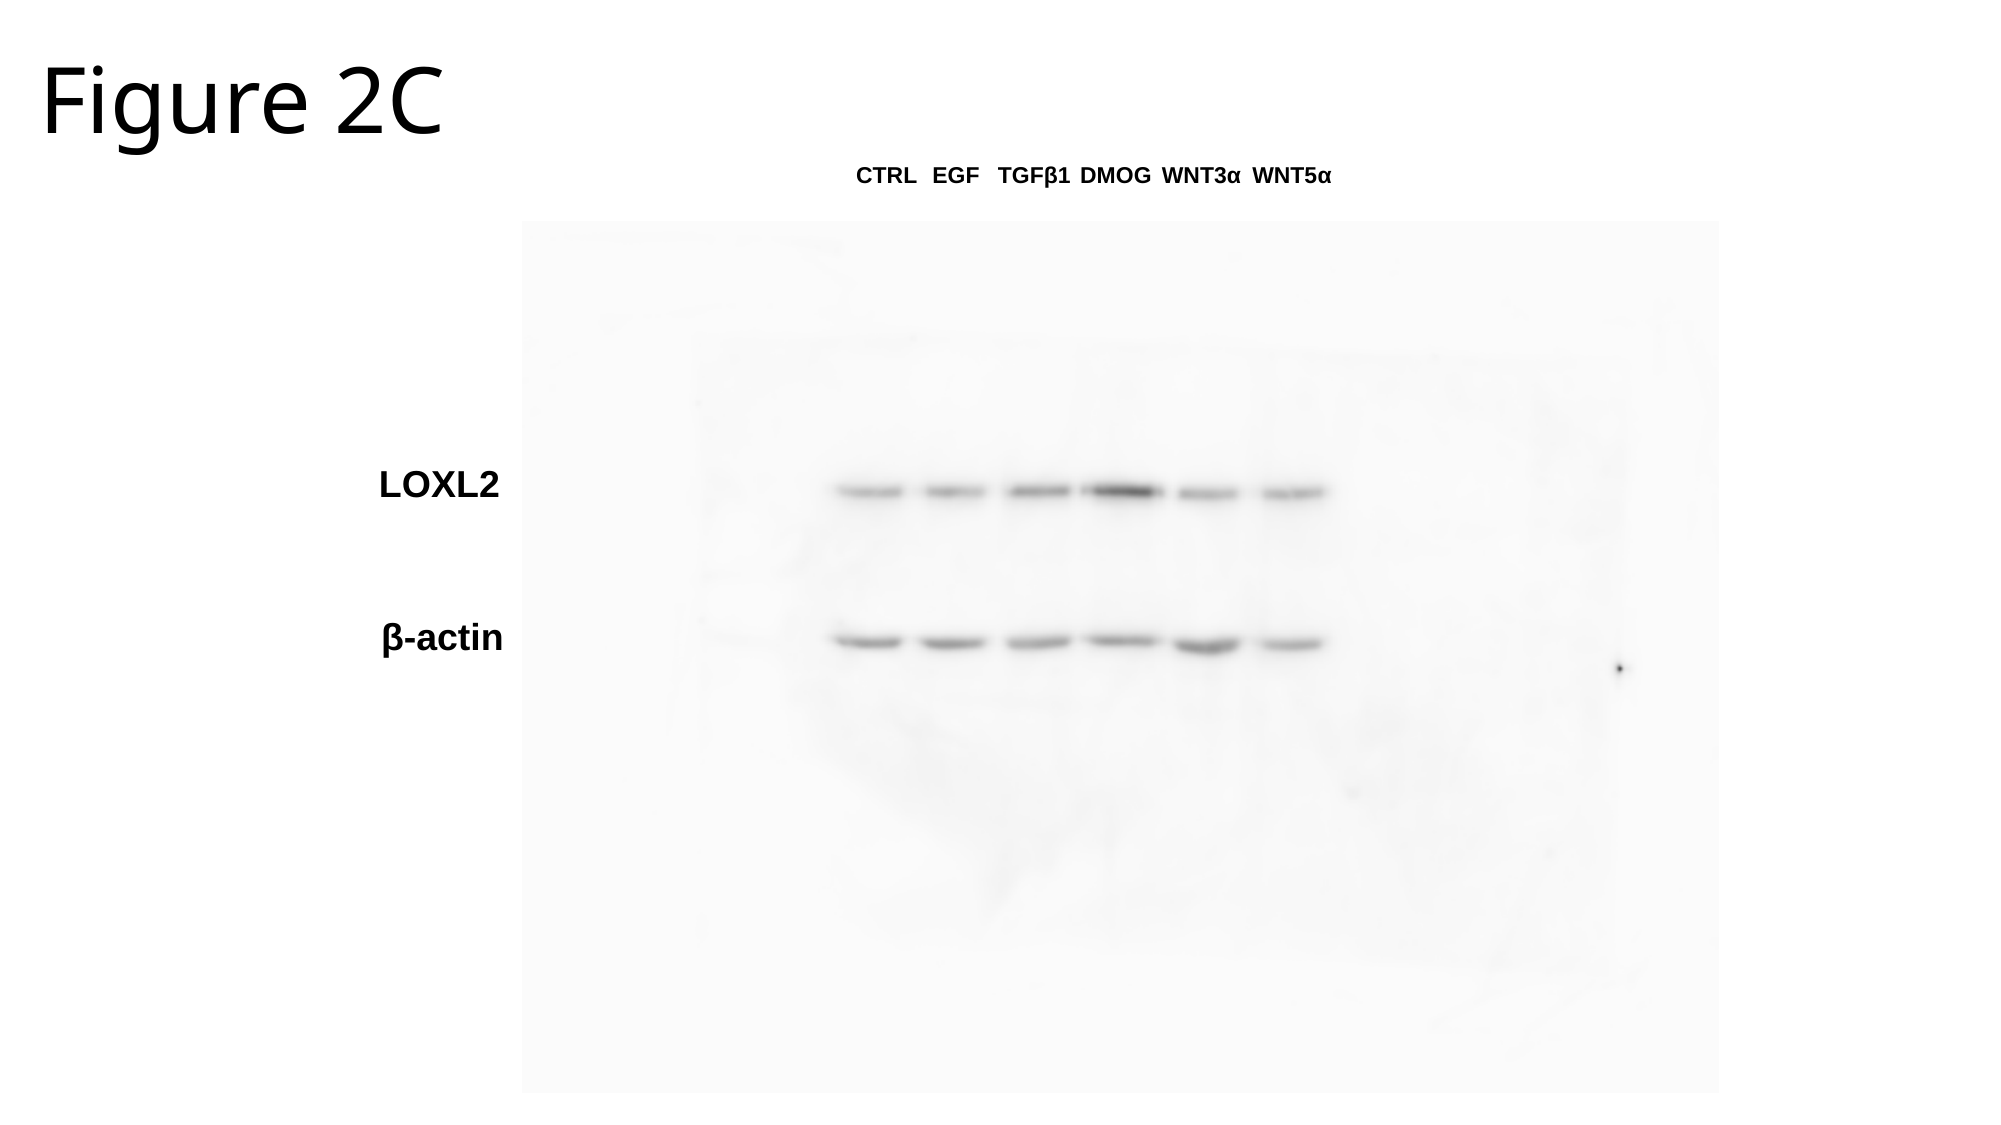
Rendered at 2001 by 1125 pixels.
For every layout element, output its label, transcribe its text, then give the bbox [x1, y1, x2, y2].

text_box TGFβ1 [983, 152, 1086, 196]
text_box LOXL2 [364, 452, 515, 513]
text_box WNT5α [1237, 152, 1347, 196]
title Figure 2C [24, 0, 1750, 213]
text_box EGF [917, 153, 983, 196]
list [522, 221, 1719, 1093]
text_box WNT3α [1147, 152, 1237, 196]
text_box CTRL [841, 152, 933, 196]
text_box β-actin [366, 605, 519, 666]
text_box DMOG [1065, 153, 1147, 196]
